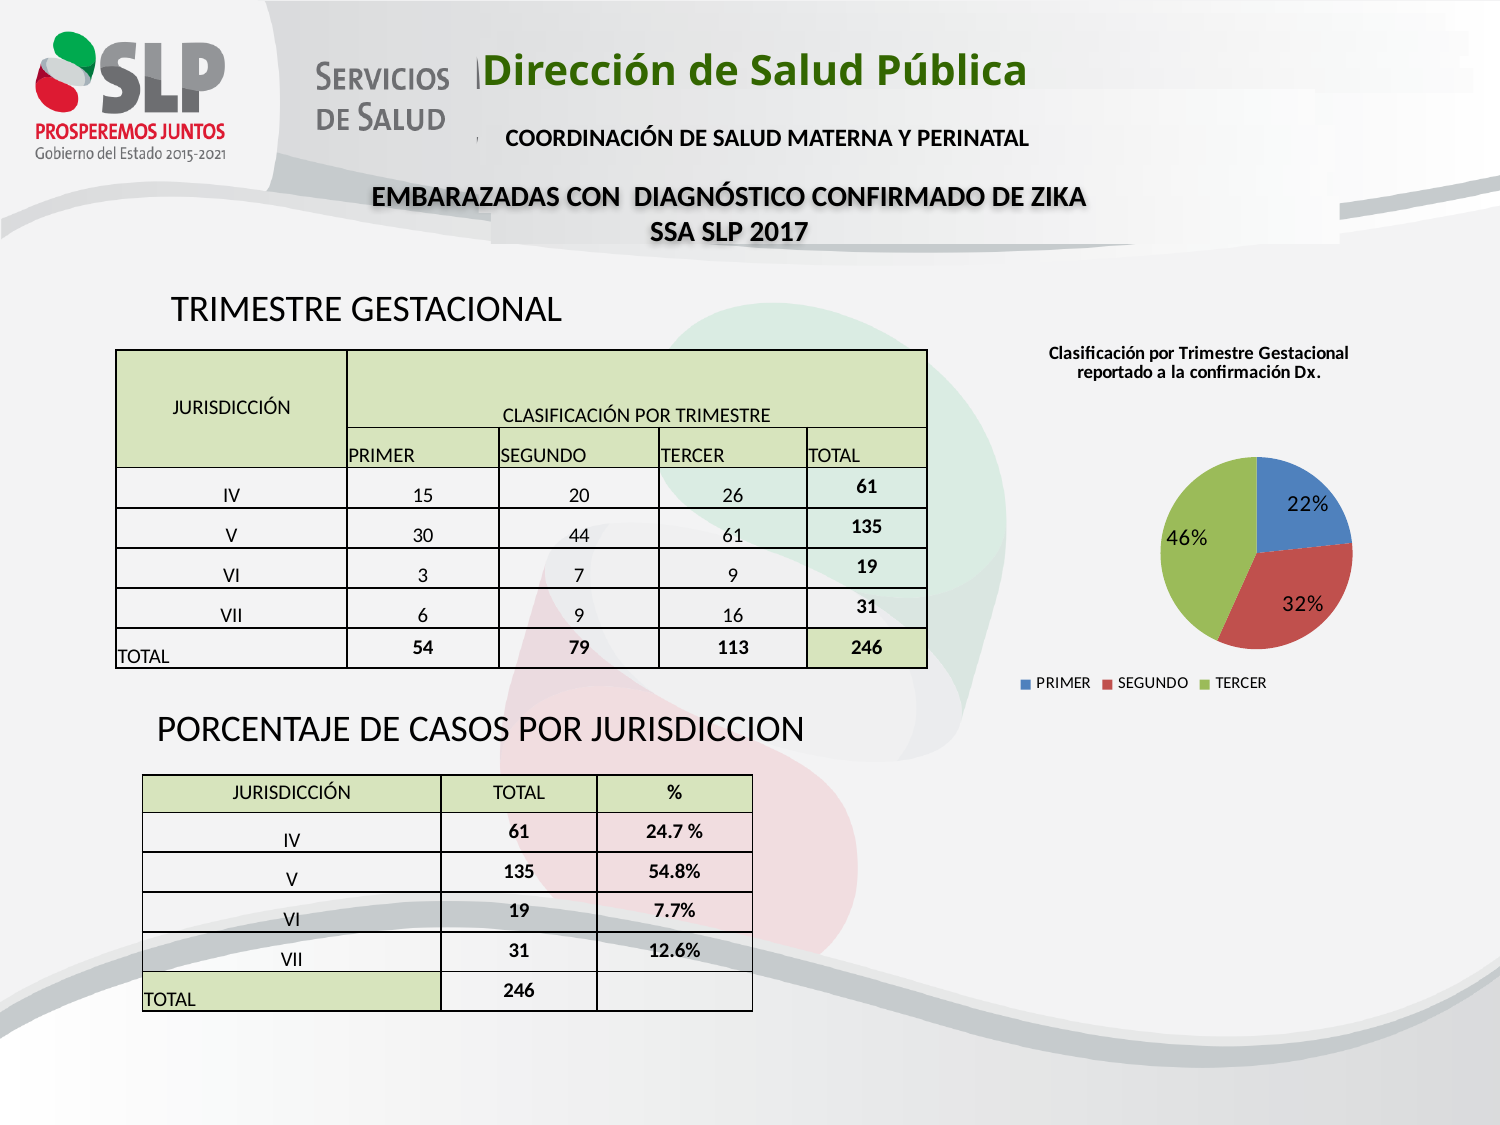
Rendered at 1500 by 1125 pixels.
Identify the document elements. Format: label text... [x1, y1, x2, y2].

table_cell 19 [442, 893, 596, 931]
table_cell 26 [660, 468, 806, 507]
table_header JURISDICCIÓN [117, 351, 346, 467]
table_cell 7 [500, 549, 658, 587]
table_cell 135 [442, 853, 596, 891]
table_cell 16 [660, 589, 806, 627]
table_cell 9 [500, 589, 658, 627]
table_cell 15 [348, 468, 498, 507]
table_cell 24.7 % [598, 813, 752, 851]
table_cell TOTAL [117, 629, 346, 667]
table_cell TOTAL [808, 428, 926, 467]
text_box PORCENTAJE DE CASOS POR JURISDICCION [142, 696, 946, 757]
chart [997, 339, 1471, 718]
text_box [466, 89, 1340, 244]
table_cell VII [117, 589, 346, 627]
table_cell 61 [660, 509, 806, 547]
table_cell V [117, 509, 346, 547]
table_cell 7.7% [598, 893, 752, 931]
table_header CLASIFICACIÓN POR TRIMESTRE [348, 351, 926, 427]
table_cell 6 [348, 589, 498, 627]
table_cell 20 [500, 468, 658, 507]
table_cell VI [117, 549, 346, 587]
table_cell 61 [442, 813, 596, 851]
table_header TOTAL [442, 776, 596, 812]
table_cell 79 [500, 629, 658, 667]
table_cell V [143, 853, 440, 891]
table_cell 44 [500, 509, 658, 547]
table_cell 54.8% [598, 853, 752, 891]
table_cell 246 [442, 972, 596, 1010]
table_header % [598, 776, 752, 812]
table_cell IV [117, 468, 346, 507]
table_cell 31 [808, 589, 926, 627]
table_cell 30 [348, 509, 498, 547]
text_box TRIMESTRE GESTACIONAL [147, 276, 951, 337]
text_box EMBARAZADAS CON DIAGNÓSTICO CONFIRMADO DE ZIKA SSA SLP 2017 [115, 178, 462, 247]
table_cell 3 [348, 549, 498, 587]
table_cell 61 [808, 468, 926, 507]
table_cell PRIMER [348, 428, 498, 467]
table_cell 54 [348, 629, 498, 667]
table_cell 31 [442, 933, 596, 971]
table_cell [598, 972, 752, 1010]
table_cell 19 [808, 549, 926, 587]
table_cell IV [143, 813, 440, 851]
table_cell 9 [660, 549, 806, 587]
table_cell 135 [808, 509, 926, 547]
table_cell SEGUNDO [500, 428, 658, 467]
table_cell TERCER [660, 428, 806, 467]
table_cell VI [143, 893, 440, 931]
table_cell TOTAL [143, 972, 440, 1010]
table_header JURISDICCIÓN [143, 776, 440, 812]
table_cell 246 [808, 629, 926, 667]
table_cell 113 [660, 629, 806, 667]
table_cell VII [143, 933, 440, 971]
table_cell 12.6% [598, 933, 752, 971]
picture [0, 0, 1500, 1125]
